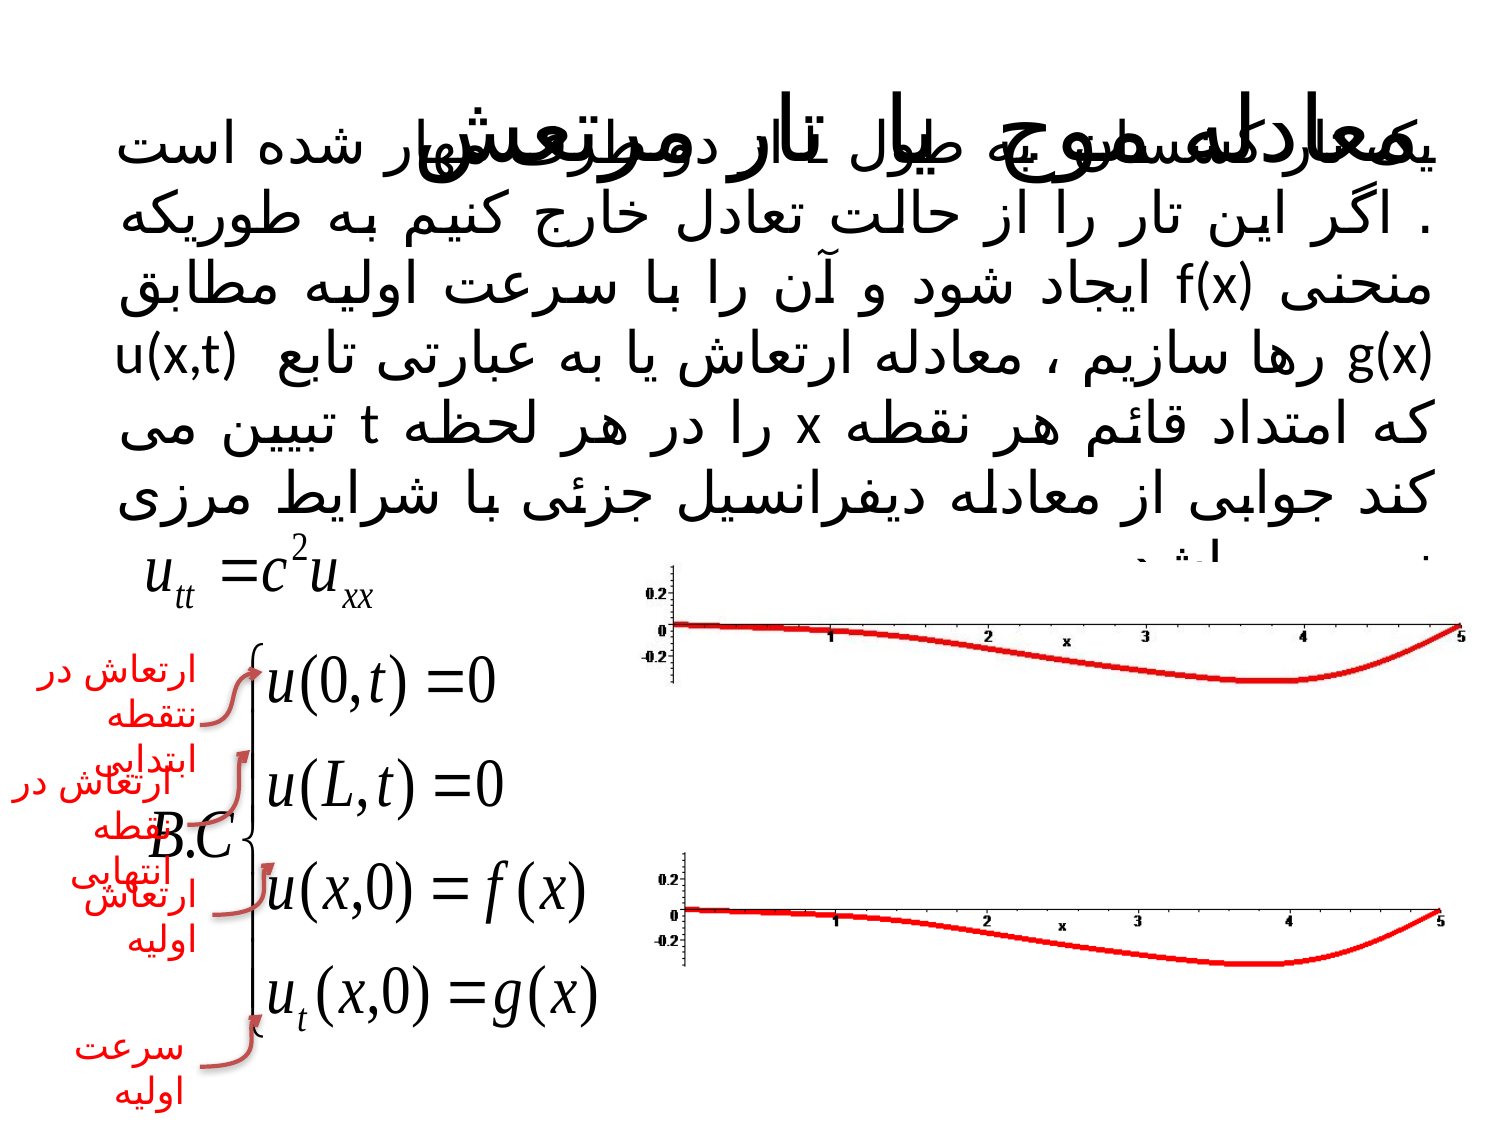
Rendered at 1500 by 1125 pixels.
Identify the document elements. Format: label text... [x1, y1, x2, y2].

text_box ارتعاش در نقطه انتهایی [0, 749, 132, 900]
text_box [199, 671, 263, 726]
title معادله موج یا تار مرتعش [87, 62, 1438, 188]
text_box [212, 862, 276, 894]
picture [637, 562, 1471, 687]
text_box سرعت اولیه [0, 1014, 200, 1120]
text_box ارتعاش اولیه [0, 900, 132, 968]
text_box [137, 512, 612, 1055]
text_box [199, 1014, 263, 1045]
picture [649, 849, 1451, 970]
text_box یک تار کشسان به طول L از دو طرف مهار شده است . اگر این تار را از حالت تعادل خارج کنیم به طوریکه منحنی f(x) ایجاد شود و آن را با سرعت اولیه مطابق g(x) رها سازیم ، معادله ارتعاش یا به عبارتی تابع u(x,t) که امتداد قائم هر نقطه x را در هر لحظه t تبیین می کند جوابی از معادله دیفرانسیل جزئی با شرایط مرزی زیر می باشد . [99, 174, 1450, 525]
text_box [187, 749, 251, 804]
text_box ارتعاش در نتقطه ابتدایی [0, 637, 132, 749]
